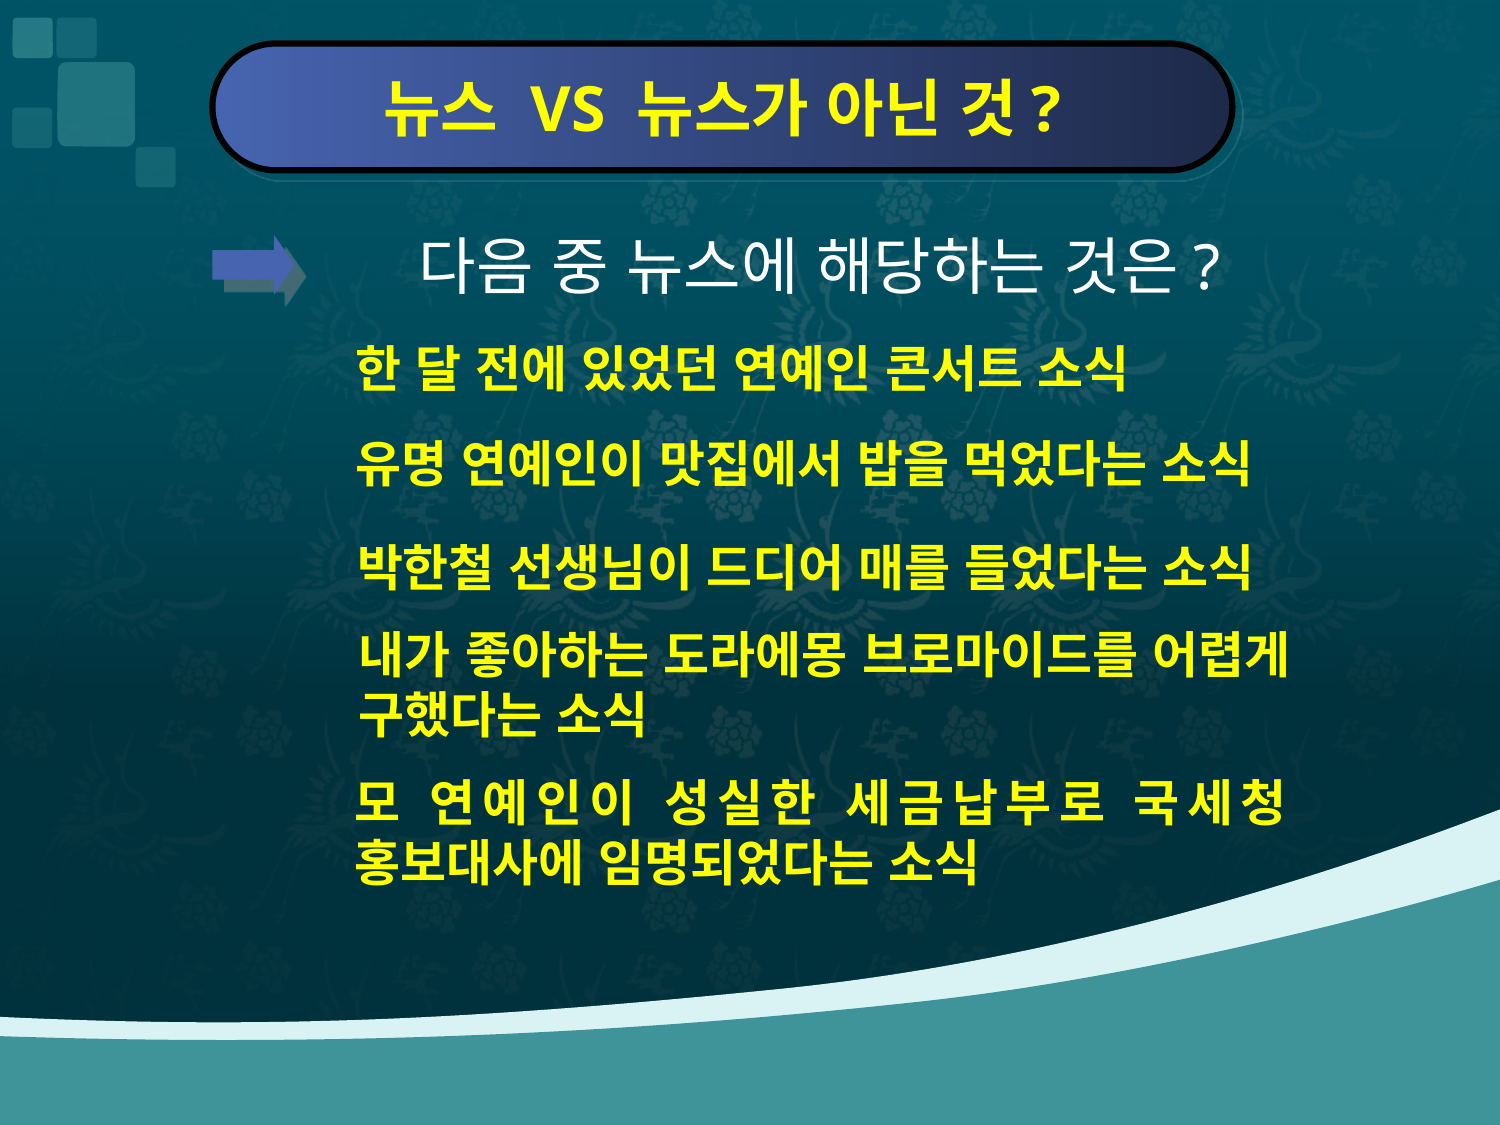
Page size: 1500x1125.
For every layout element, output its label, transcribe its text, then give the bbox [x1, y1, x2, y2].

text_box 뉴스 VS 뉴스가 아닌 것? [212, 43, 1233, 171]
text_box 유명 연예인이 맛집에서 밥을 먹었다는 소식 [341, 424, 1344, 500]
text_box 한 달 전에 있었던 연예인 콘서트 소식 [341, 329, 1341, 405]
text_box 모 연예인이 성실한 세금납부로 국세청 홍보대사에 임명되었다는 소식 [339, 763, 1302, 899]
text_box 박한철 선생님이 드디어 매를 들었다는 소식 [342, 528, 1448, 604]
text_box [212, 235, 295, 295]
text_box 다음 중 뉴스에 해당하는 것은? [334, 219, 1277, 310]
text_box 내가 좋아하는 도라에몽 브로마이드를 어렵게 구했다는 소식 [344, 616, 1307, 751]
